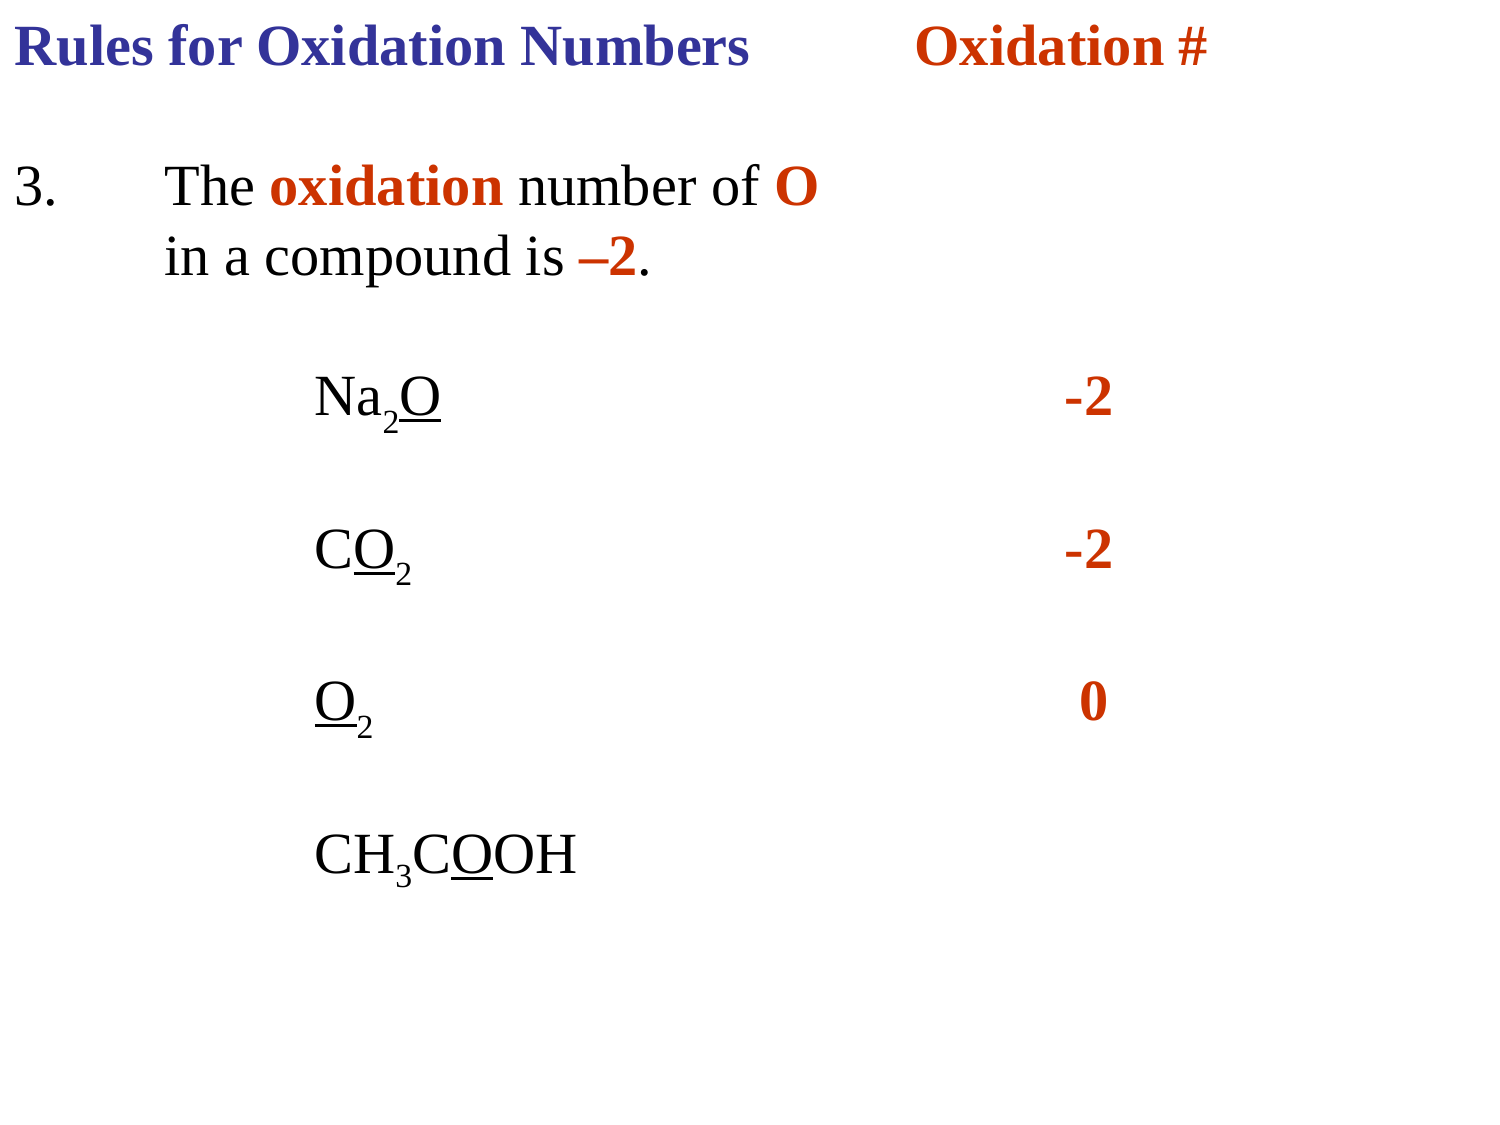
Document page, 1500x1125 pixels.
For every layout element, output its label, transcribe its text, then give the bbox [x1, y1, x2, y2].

text_box Rules for Oxidation Numbers Oxidation # 3. The oxidation number of O in a compound is –2. Na2O -2 CO2 -2 O2 0 CH3COOH [0, 0, 1500, 902]
